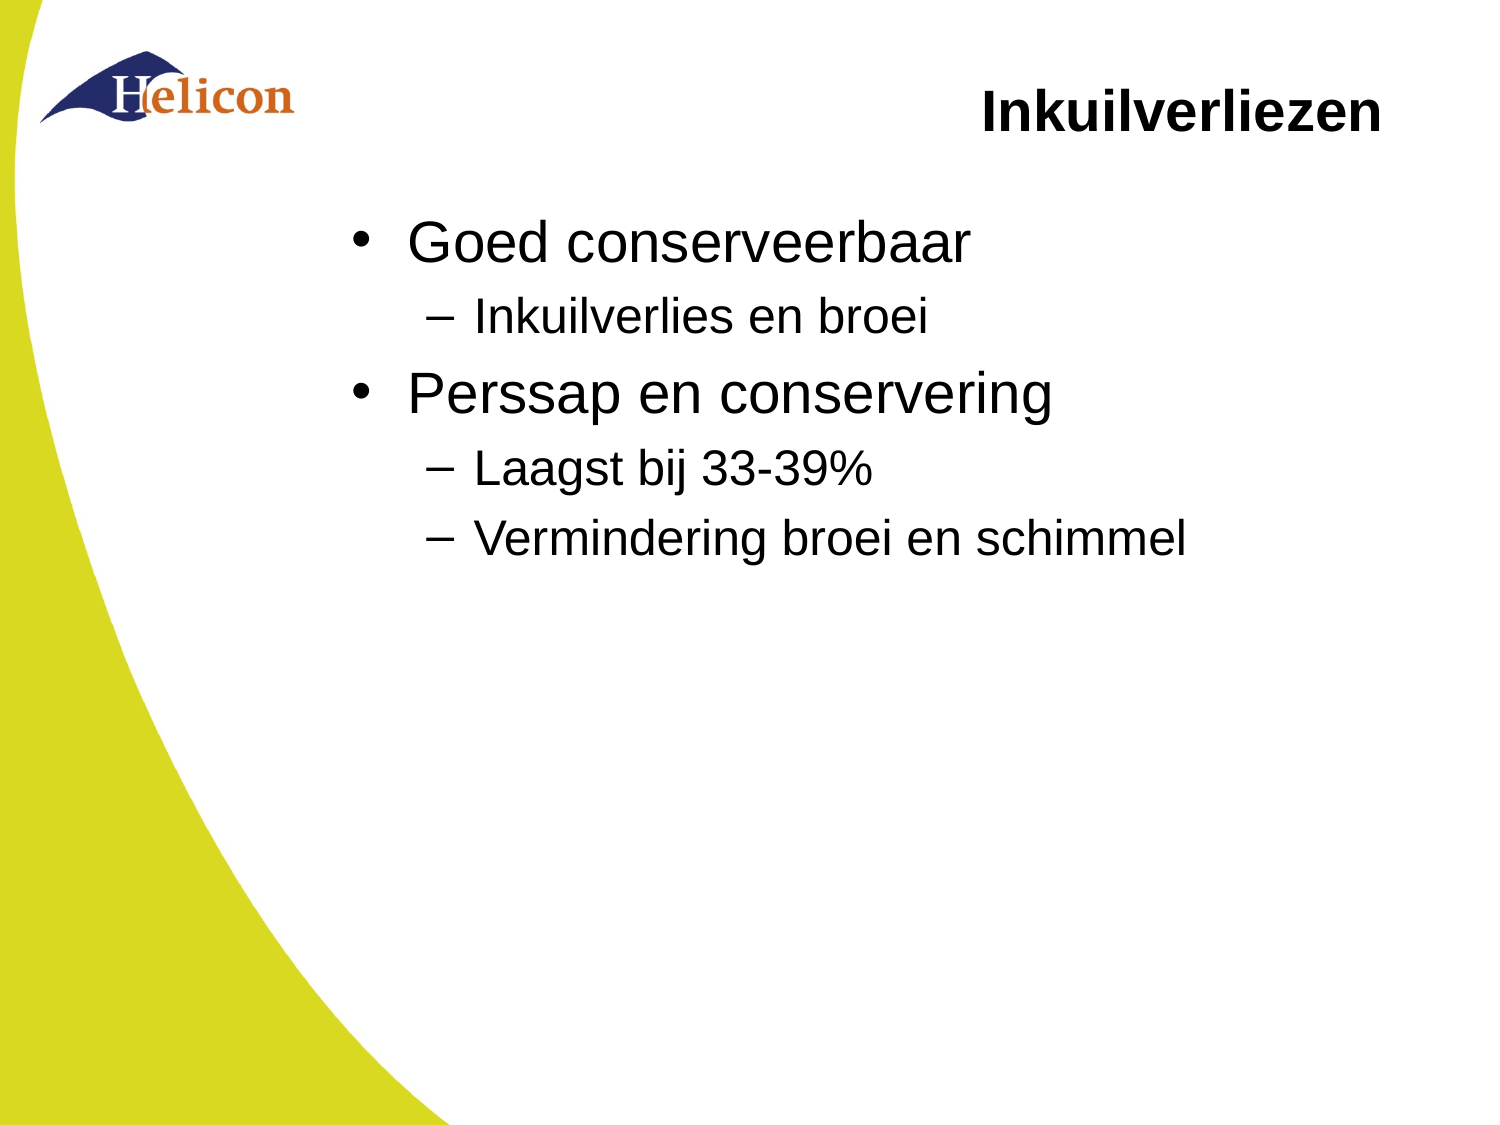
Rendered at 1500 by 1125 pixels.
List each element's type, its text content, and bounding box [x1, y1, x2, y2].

list Goed conserveerbaar Inkuilverlies en broei Perssap en conservering Laagst bij 33-39% Vermindering broei en schimmel [336, 196, 1425, 1005]
title Inkuilverliezen [324, 54, 1415, 161]
picture [0, 0, 1500, 1125]
